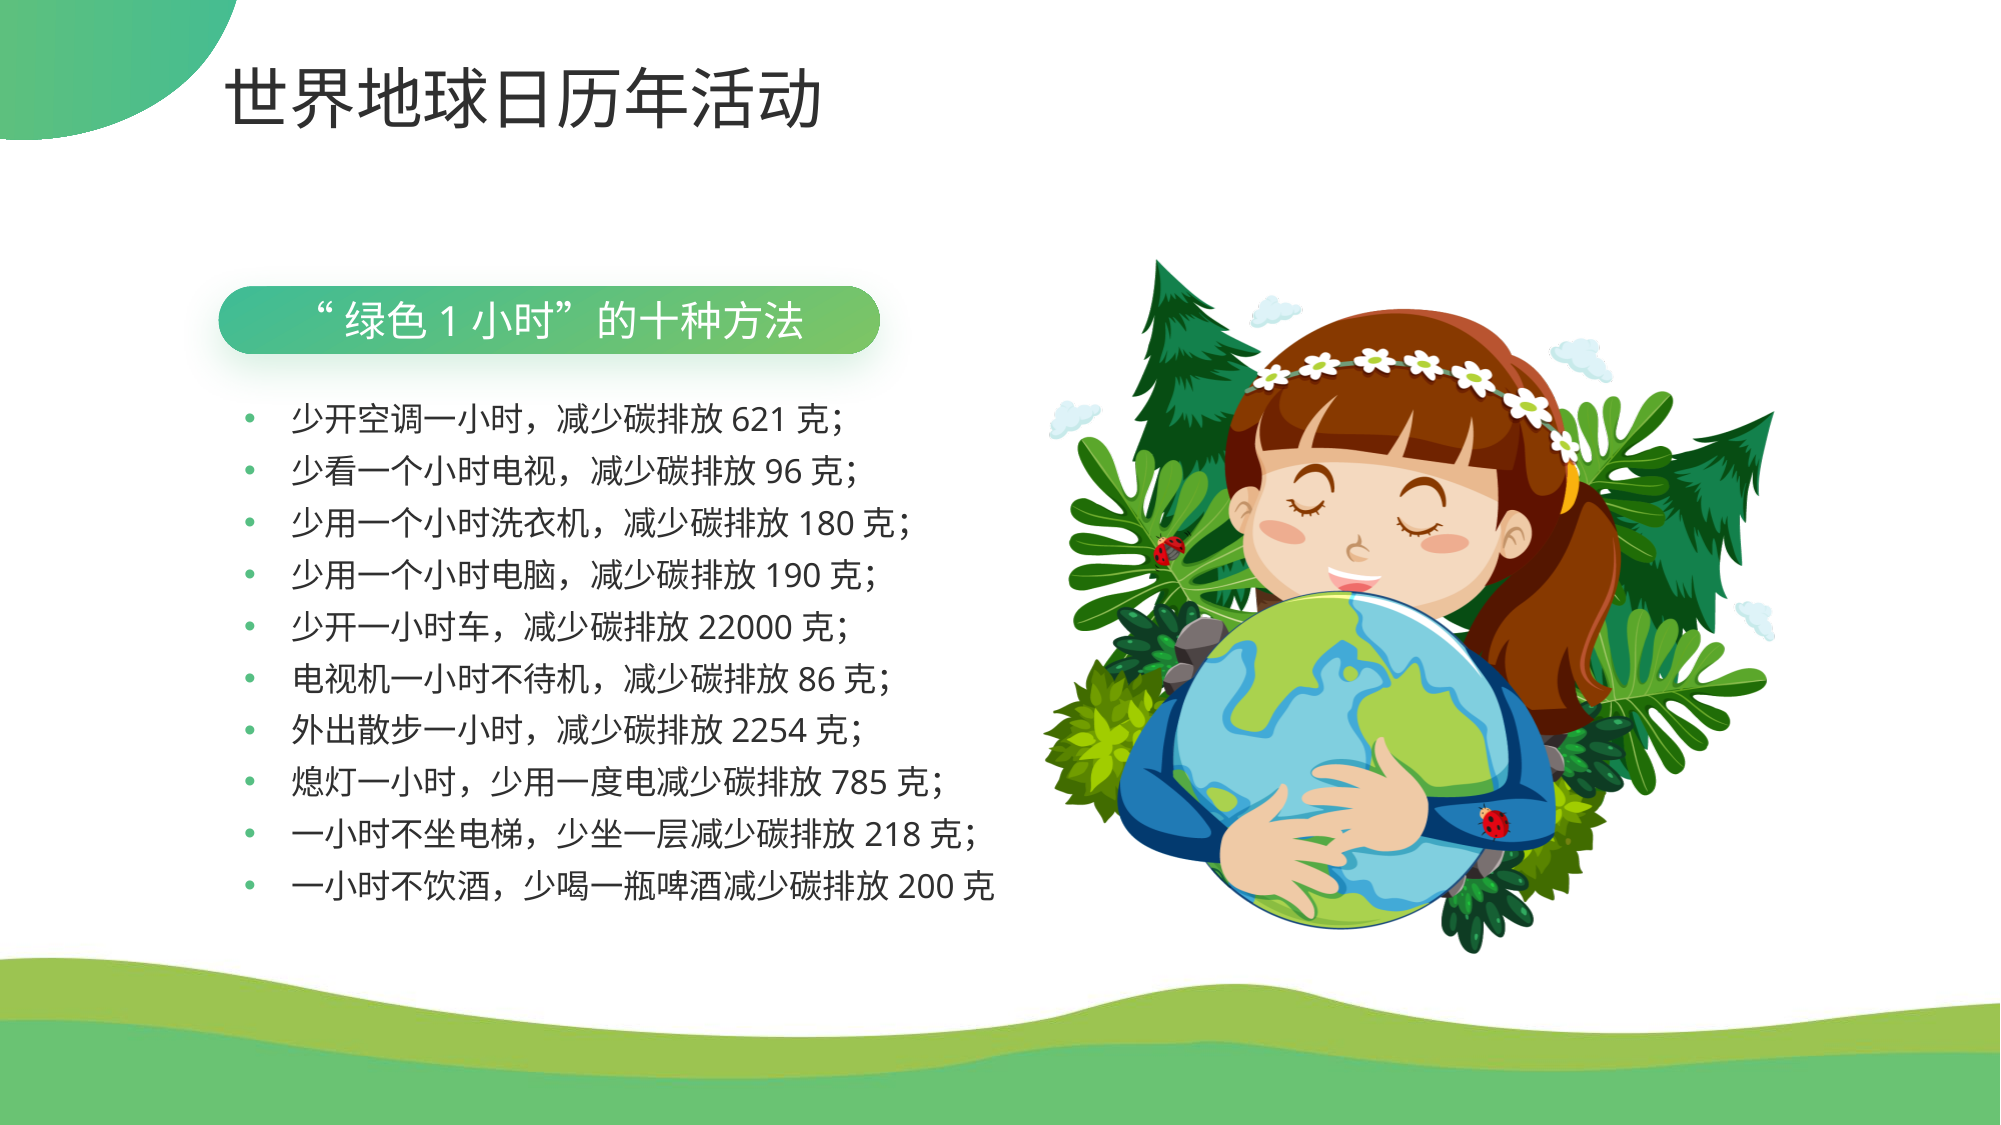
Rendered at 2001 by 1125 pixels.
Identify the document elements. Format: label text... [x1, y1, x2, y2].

picture [0, 0, 2000, 1125]
text_box [0, 0, 238, 141]
text_box 少开空调一小时，减少碳排放621克； 少看一个小时电视，减少碳排放96克； 少用一个小时洗衣机，减少碳排放180克； 少用一个小时电脑，减少碳排放190克； 少开一小时车，减少碳排放22000克； 电视机一小时不待机，减少碳排放86克； 外出散步一小时，减少碳排放2254克； 熄灯一小时，少用一度电减少碳排放785克； 一小时不坐电梯，少坐一层减少碳排放218克； 一小时不饮酒，少喝一瓶啤酒减少碳排放200克 [244, 386, 892, 909]
text_box 世界地球日历年活动 [207, 49, 1104, 145]
text_box “绿色1小时”的十种方法 [217, 285, 881, 355]
